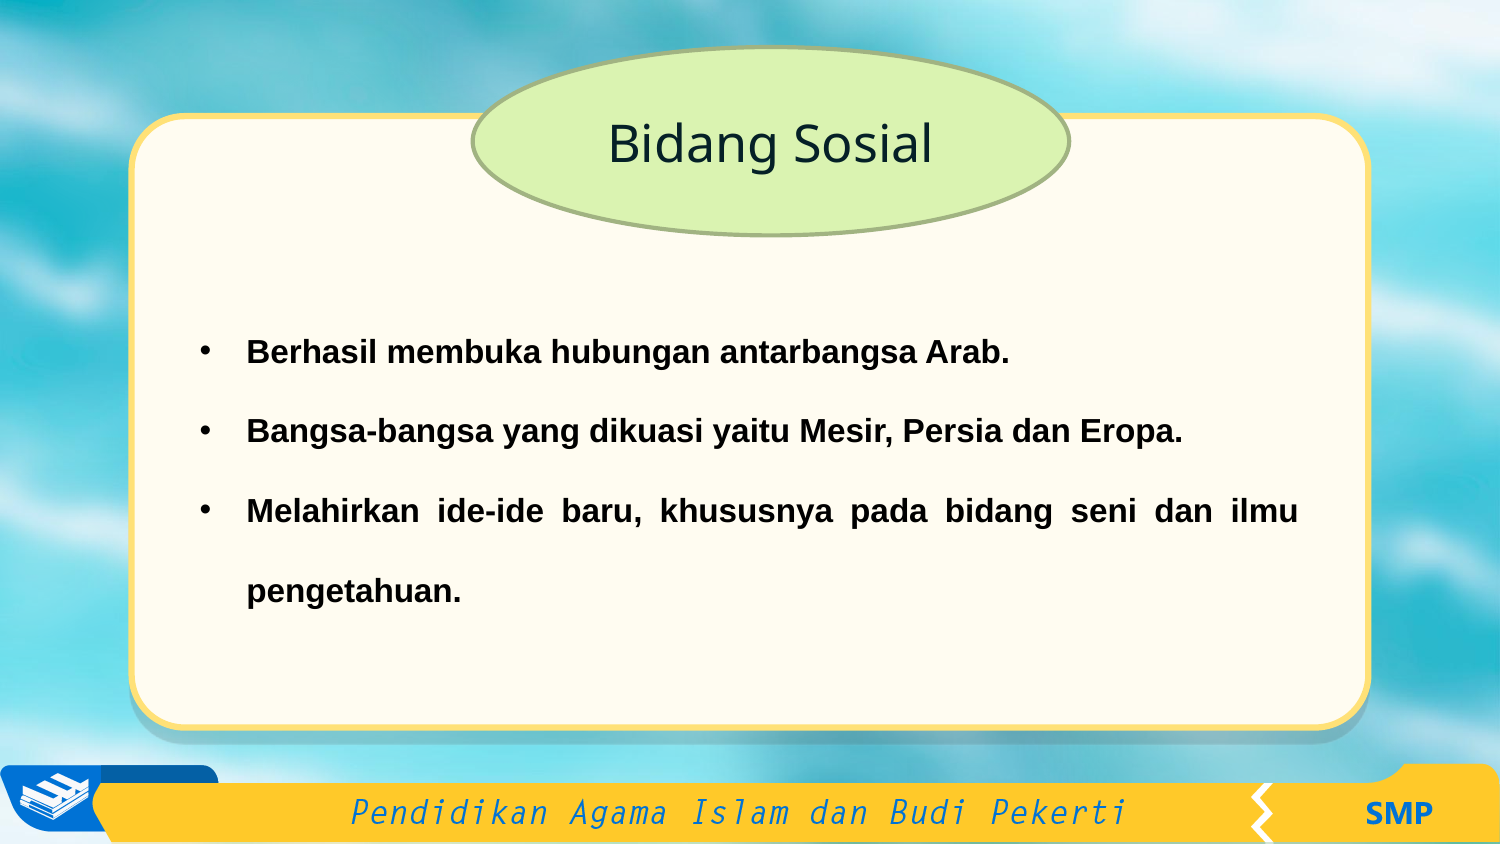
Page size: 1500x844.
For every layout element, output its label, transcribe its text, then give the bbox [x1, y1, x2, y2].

text_box Berhasil membuka hubungan antarbangsa Arab. Bangsa-bangsa yang dikuasi yaitu Mesir, Persia dan Eropa. Melahirkan ide-ide baru, khususnya pada bidang seni dan ilmu pengetahuan. [184, 282, 1316, 617]
picture [0, 0, 1500, 844]
text_box Bidang Sosial [470, 44, 1072, 238]
